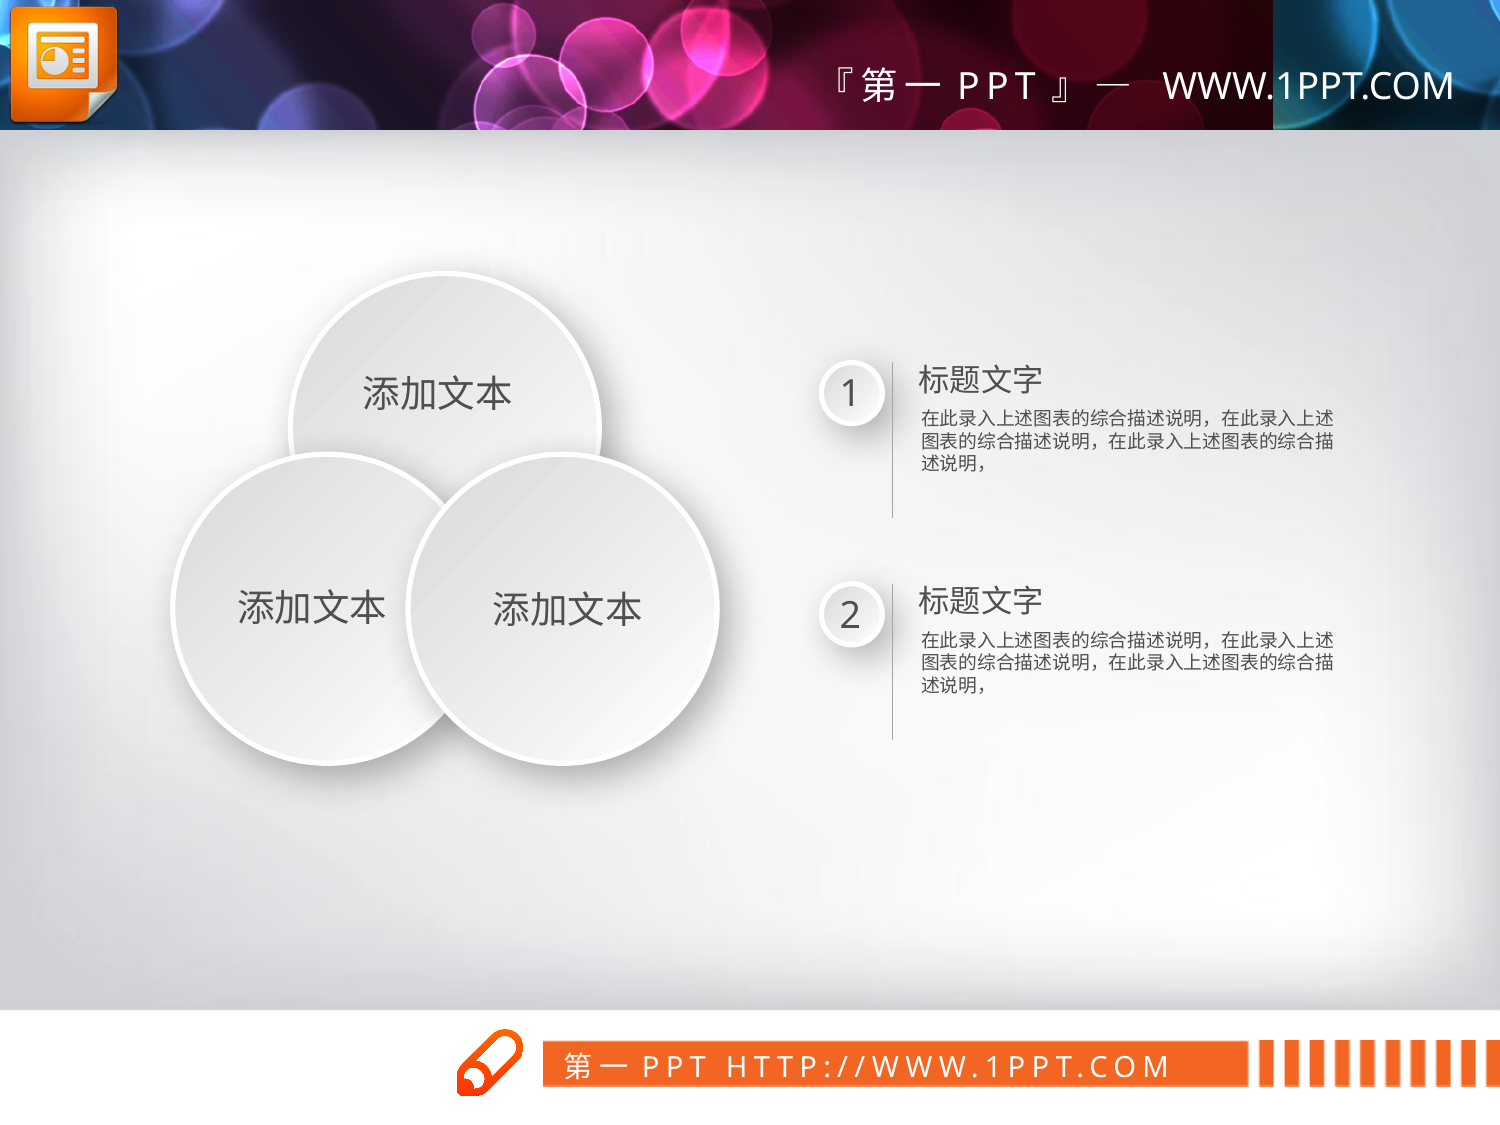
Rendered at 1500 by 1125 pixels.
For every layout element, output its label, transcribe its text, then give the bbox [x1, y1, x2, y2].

text_box [172, 454, 440, 764]
text_box 添加文本 [347, 362, 545, 423]
text_box 添加文本 [478, 578, 675, 639]
picture [543, 1040, 1500, 1087]
text_box [410, 454, 718, 764]
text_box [821, 573, 1353, 740]
picture [0, 0, 1500, 1012]
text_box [821, 352, 1353, 519]
text_box [290, 273, 600, 479]
text_box 添加文本 [222, 576, 420, 637]
